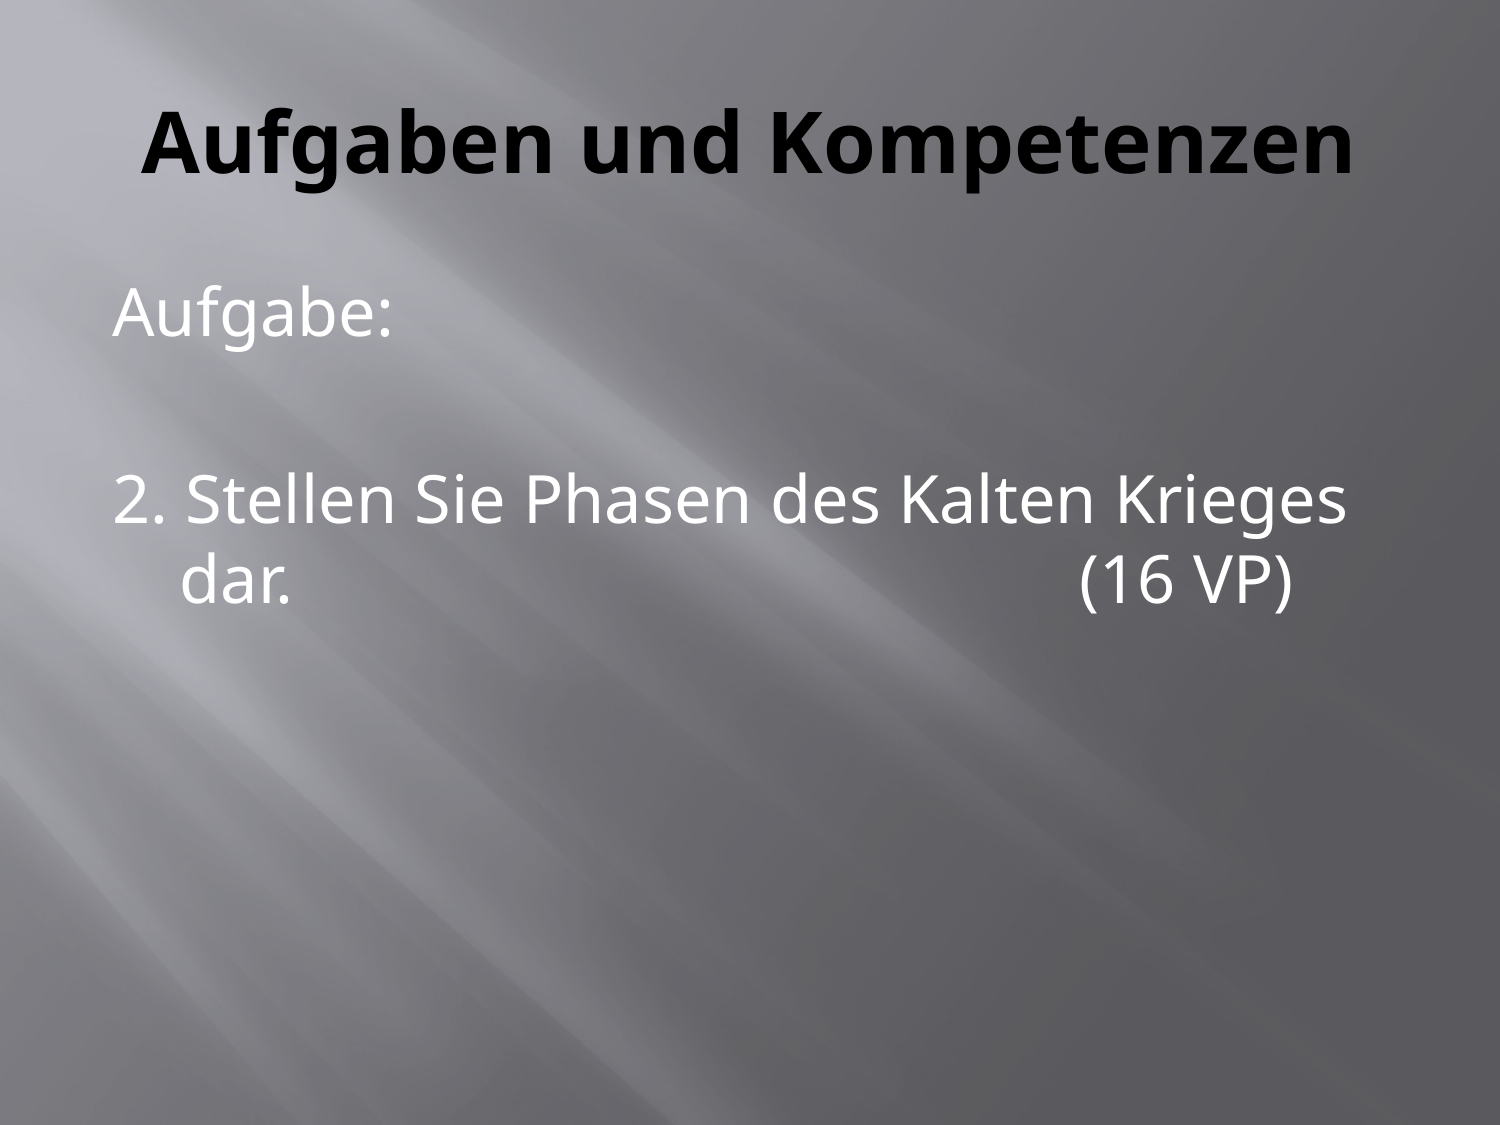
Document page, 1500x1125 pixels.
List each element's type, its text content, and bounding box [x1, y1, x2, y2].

title Aufgaben und Kompetenzen [75, 45, 1425, 233]
list Aufgabe: 2. Stellen Sie Phasen des Kalten Krieges dar. (16 VP) [75, 262, 1425, 1035]
